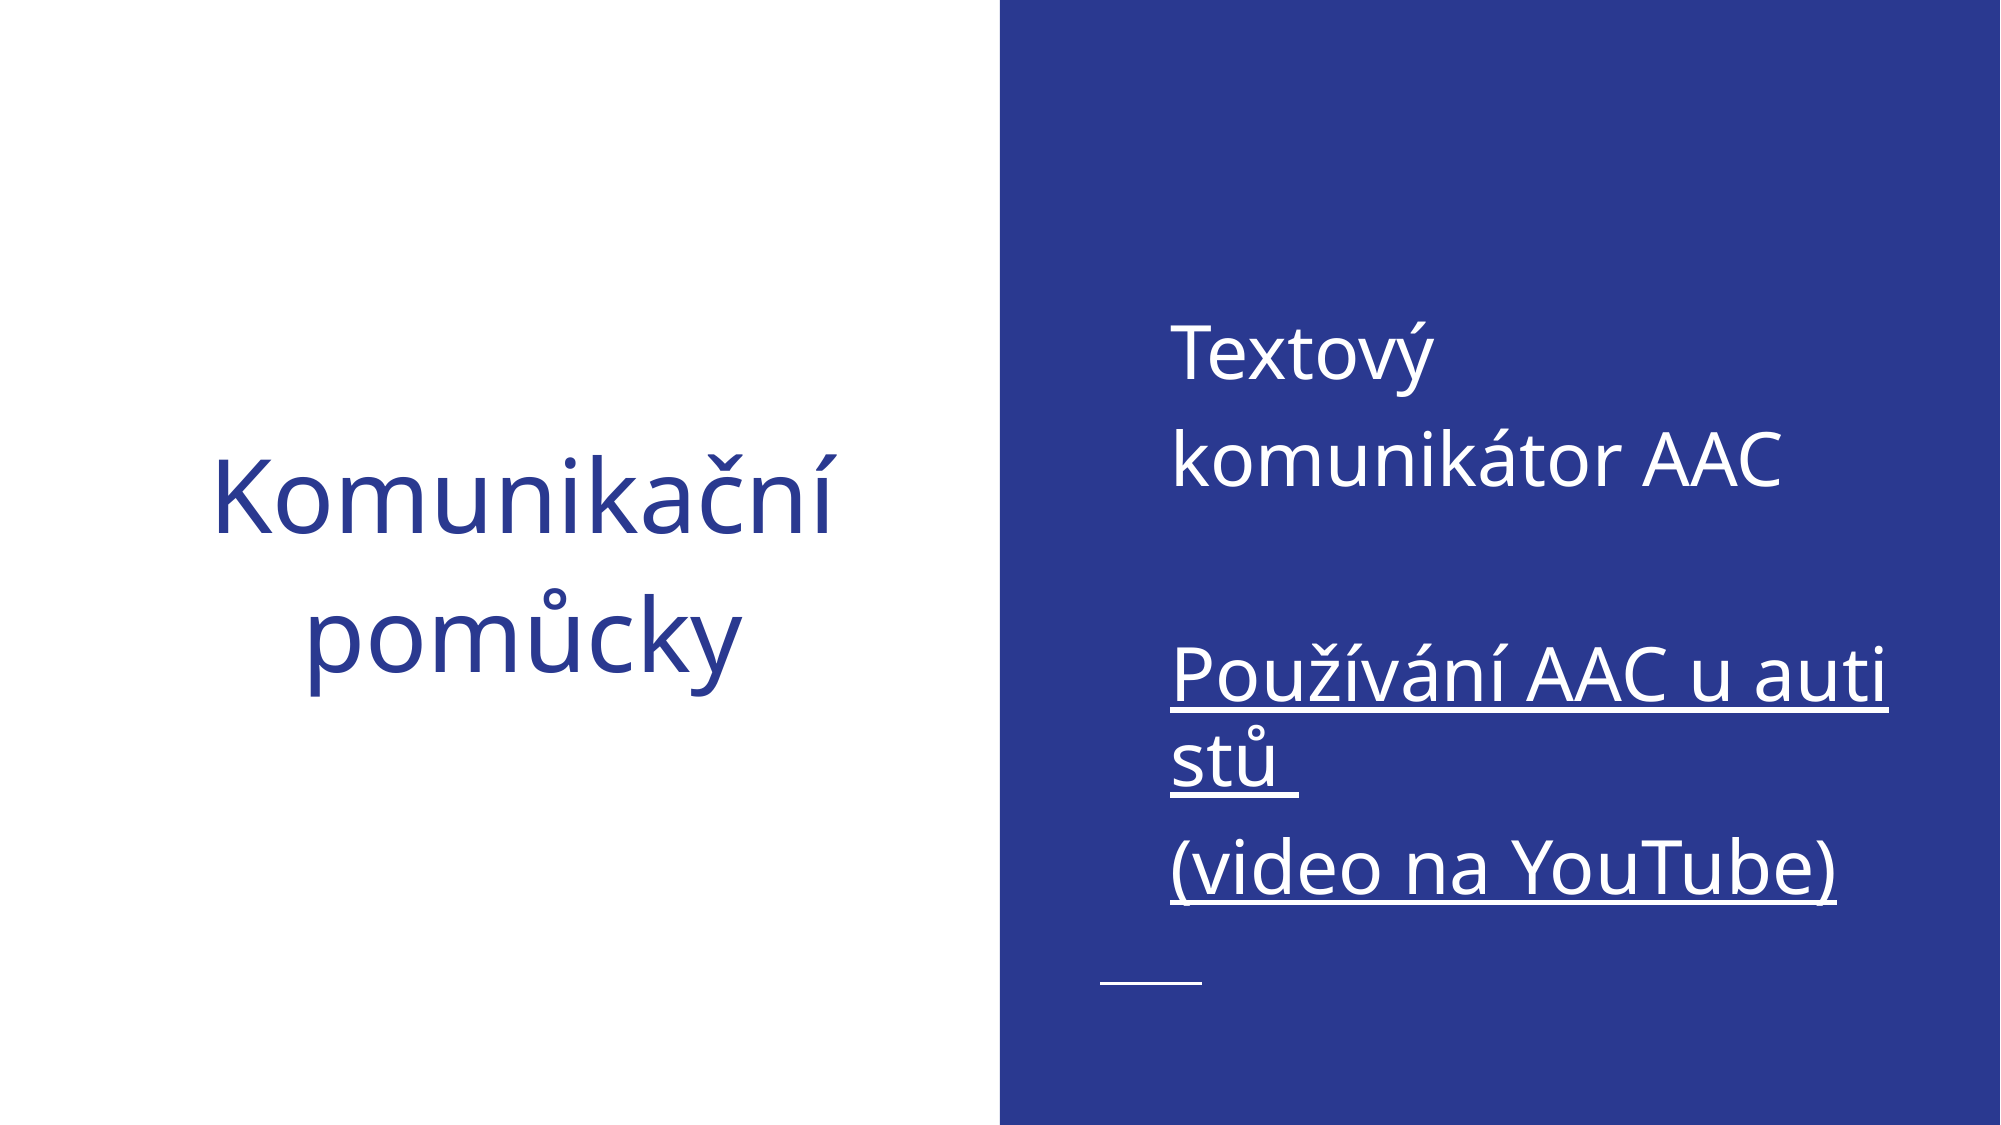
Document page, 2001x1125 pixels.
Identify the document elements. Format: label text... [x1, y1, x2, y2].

list Textový komunikátor AAC Používání AAC u autistů (video na YouTube) [1080, 158, 1920, 967]
title Komunikační pomůcky [80, 414, 966, 711]
